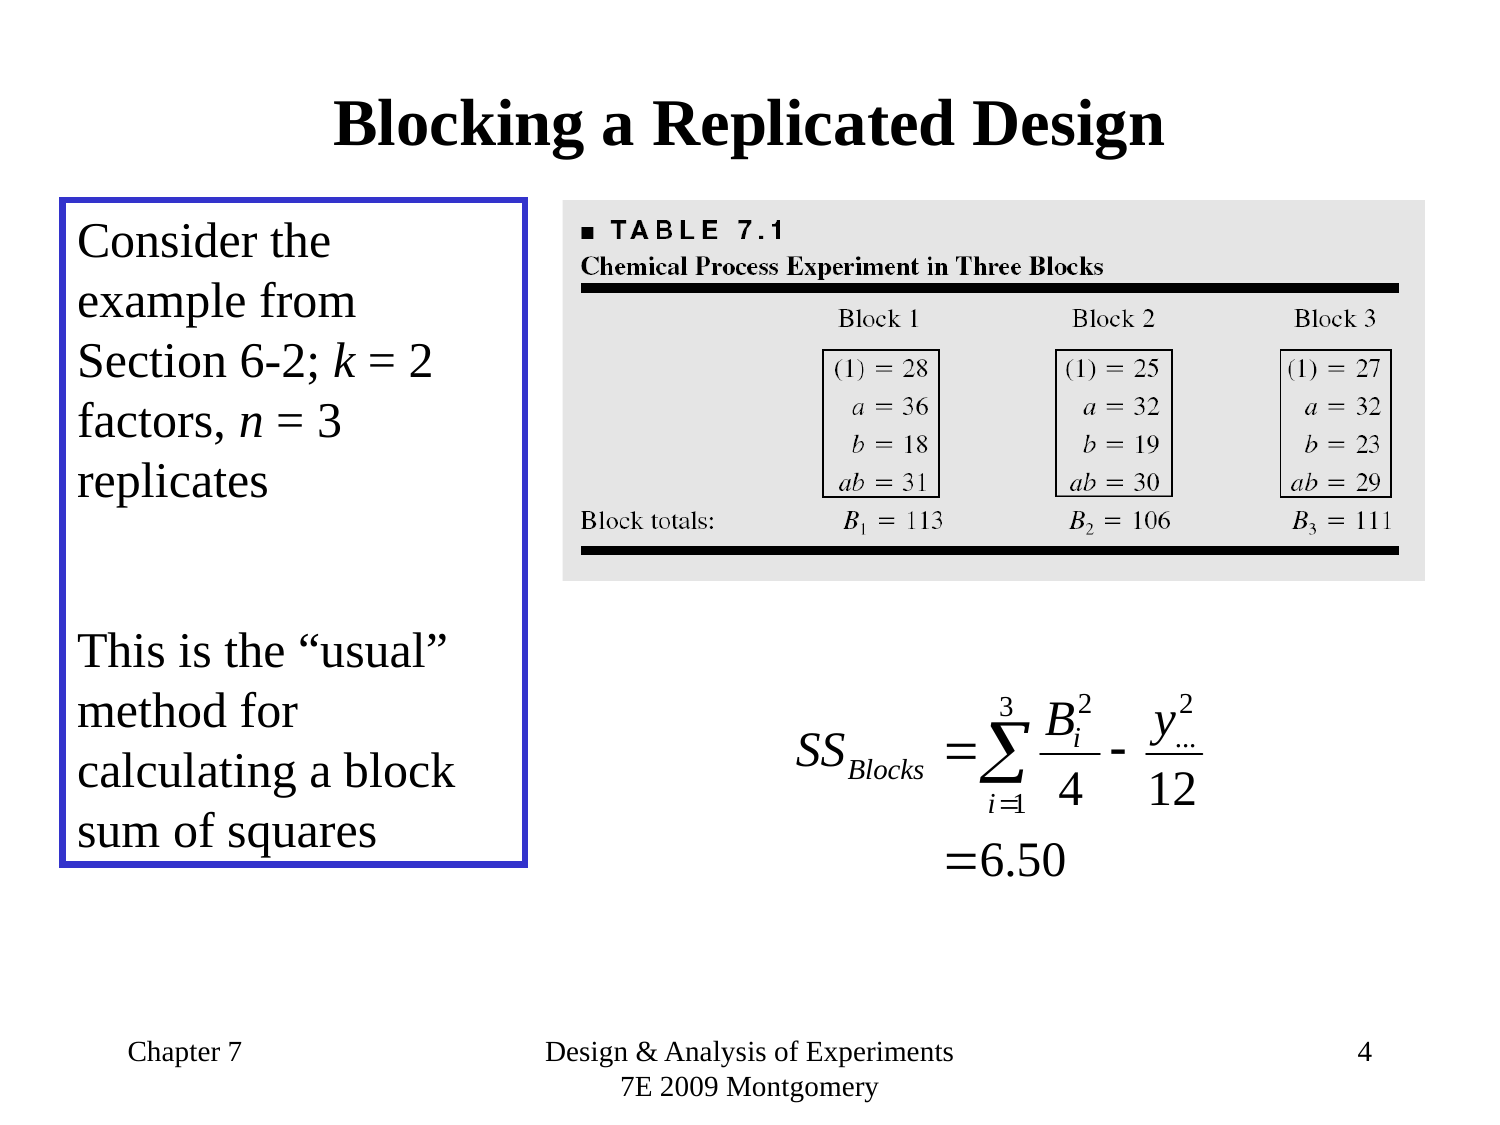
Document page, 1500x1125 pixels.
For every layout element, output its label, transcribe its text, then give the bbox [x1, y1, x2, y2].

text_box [787, 680, 1213, 888]
title Blocking a Replicated Design [112, 24, 1388, 213]
slide_number 4 [1074, 1024, 1388, 1101]
picture [562, 199, 1426, 582]
footer Design & Analysis of Experiments 7E 2009 Montgomery [512, 1024, 988, 1101]
text_box Consider the example from Section 6-2; k = 2 factors, n = 3 replicates This is the “usual” method for calculating a block sum of squares [62, 199, 525, 865]
slide_number Chapter 7 [112, 1024, 426, 1101]
